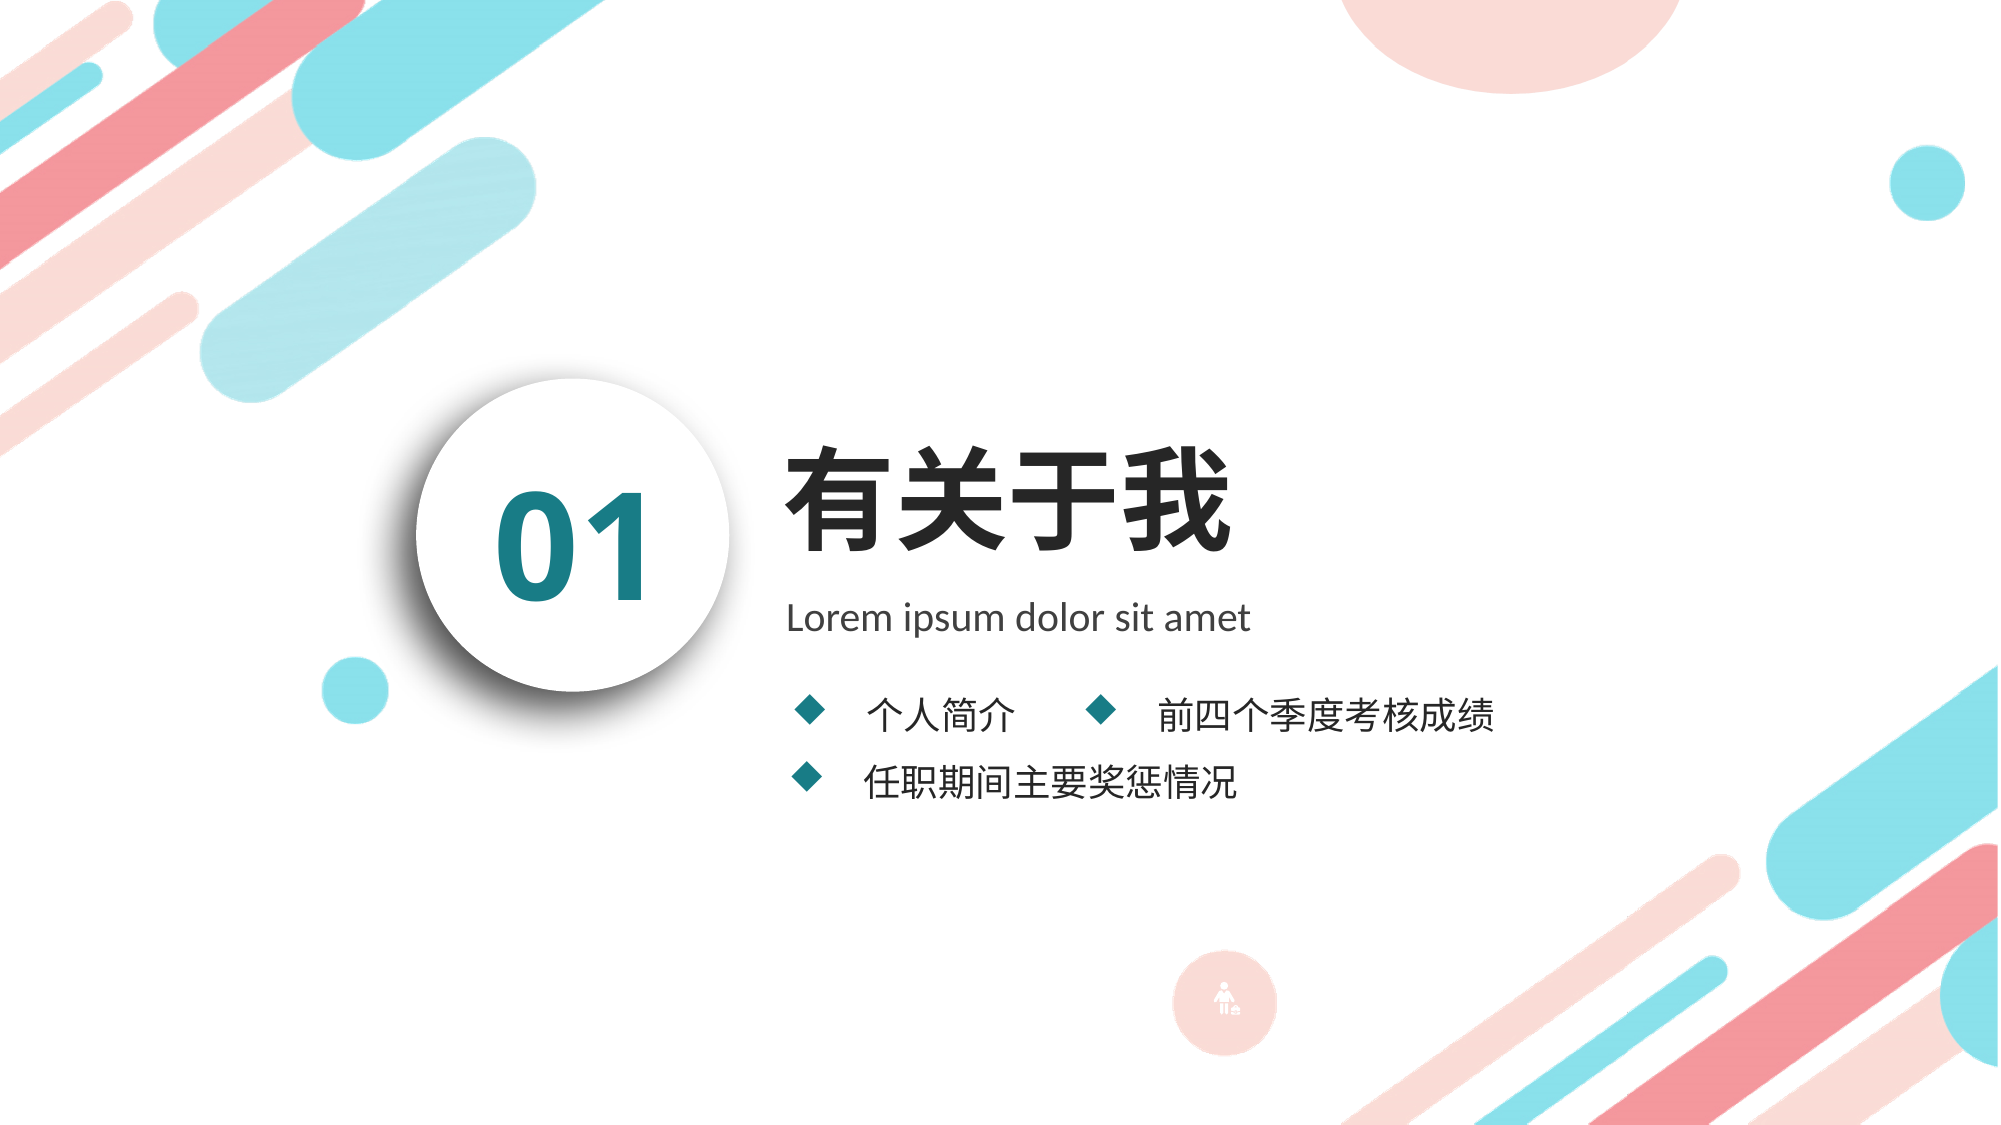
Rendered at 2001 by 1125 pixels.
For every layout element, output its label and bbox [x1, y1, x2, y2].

picture [0, 0, 2001, 1125]
text_box [419, 381, 727, 689]
